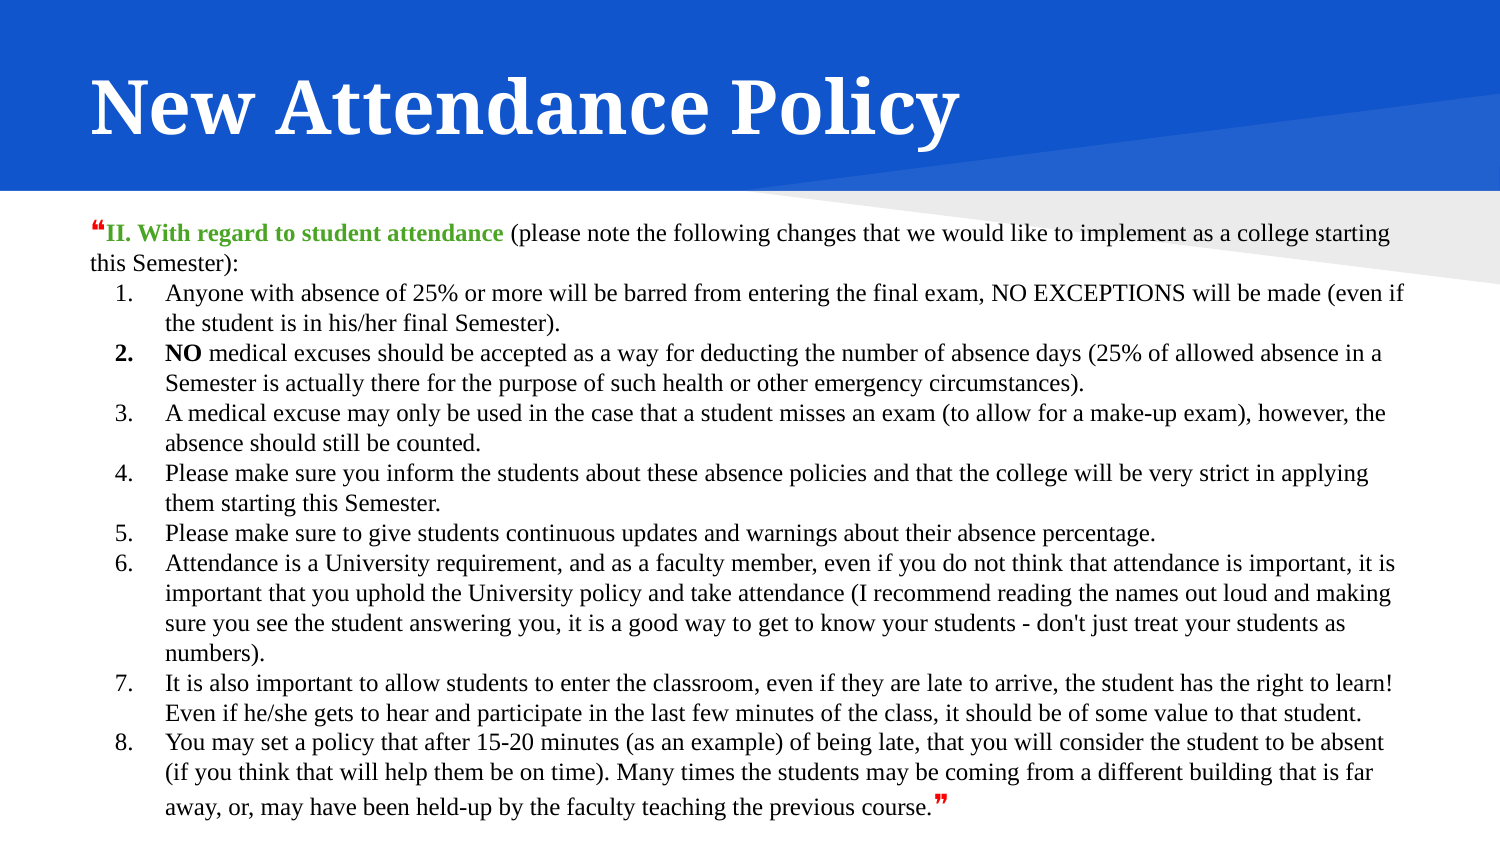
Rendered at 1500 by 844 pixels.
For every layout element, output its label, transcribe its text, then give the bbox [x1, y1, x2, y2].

title New Attendance Policy [75, 33, 1425, 175]
list ❝II. With regard to student attendance (please note the following changes that we would like to implement as a college starting this Semester): Anyone with absence of 25% or more will be barred from entering the final exam, NO EXCEPTIONS will be made (even if the student is in his/her final Semester). NO medical excuses should be accepted as a way for deducting the number of absence days (25% of allowed absence in a Semester is actually there for the purpose of such health or other emergency circumstances). A medical excuse may only be used in the case that a student misses an exam (to allow for a make-up exam), however, the absence should still be counted. Please make sure you inform the students about these absence policies and that the college will be very strict in applying them starting this Semester. Please make sure to give students continuous updates and warnings about their absence percentage. Attendance is a University requirement, and as a faculty member, even if you do not think that attendance is important, it is important that you uphold the University policy and take attendance (I recommend reading the names out loud and making sure you see the student answering you, it is a good way to get to know your students - don't just treat your students as numbers). It is also important to allow students to enter the classroom, even if they are late to arrive, the student has the right to learn! Even if he/she gets to hear and participate in the last few minutes of the class, it should be of some value to that student. You may set a policy that after 15-20 minutes (as an example) of being late, that you will consider the student to be absent (if you think that will help them be on time). Many times the students may be coming from a different building that is far away, or, may have been held-up by the faculty teaching the previous course.❞ [75, 196, 1425, 808]
